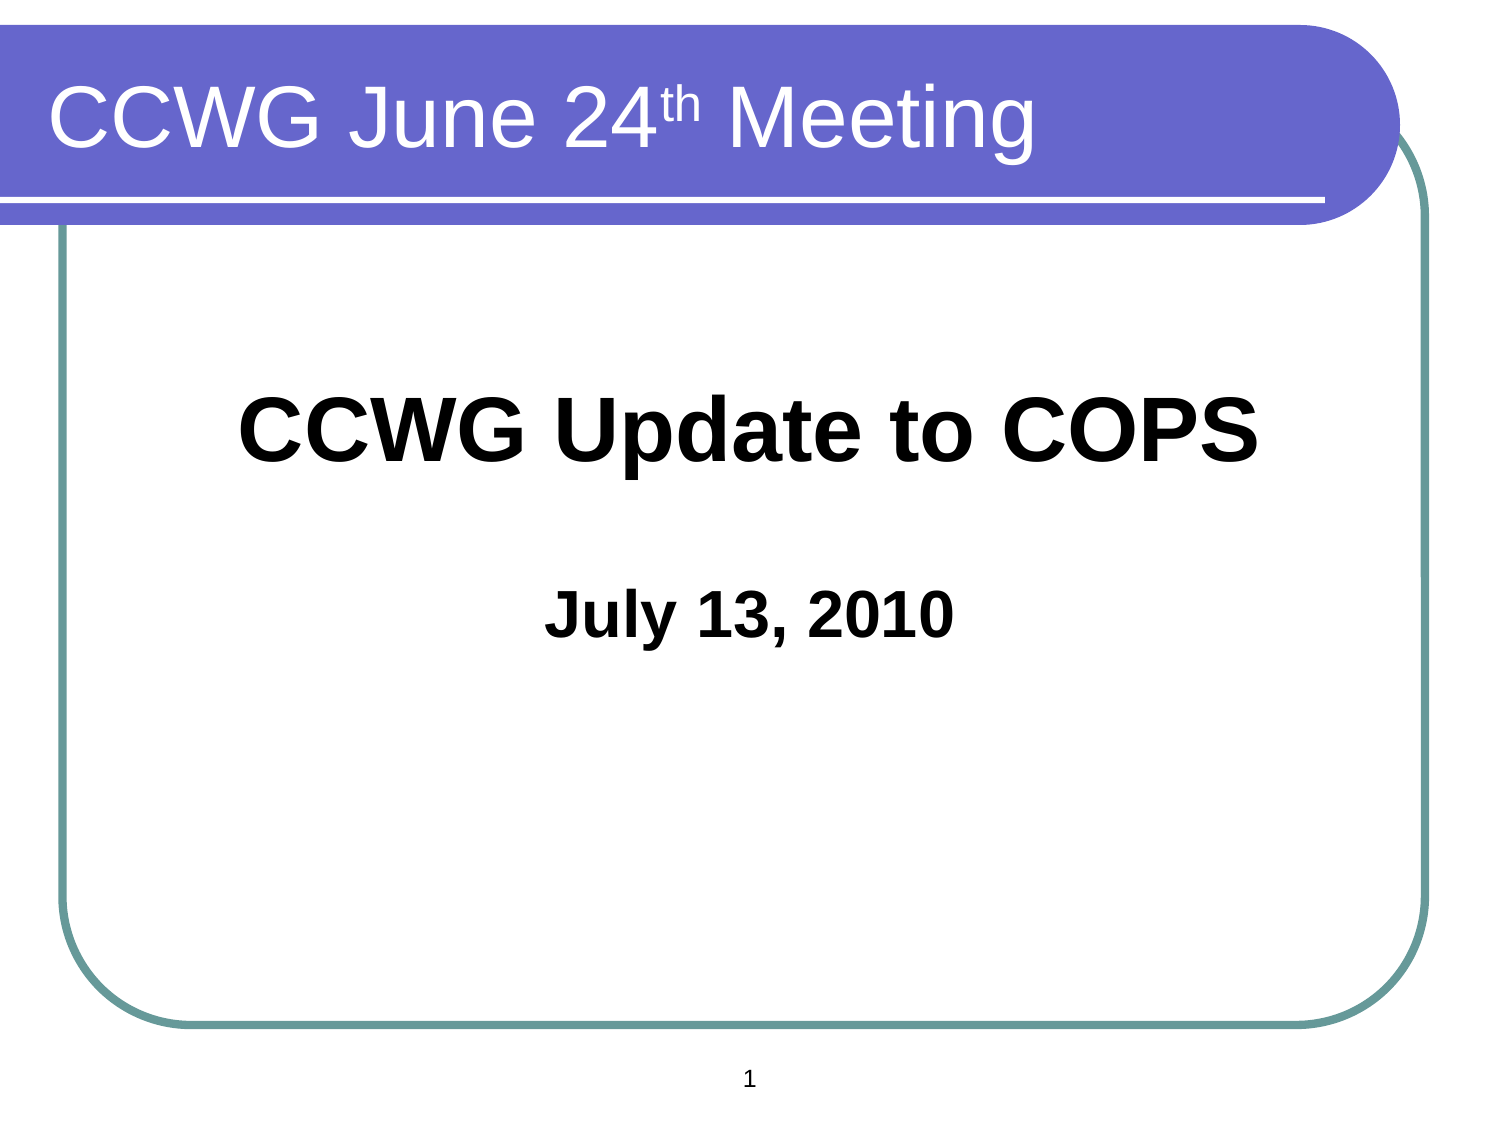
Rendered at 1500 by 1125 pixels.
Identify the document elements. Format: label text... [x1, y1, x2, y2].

footer 1 [512, 1024, 988, 1101]
title CCWG June 24th Meeting [31, 37, 1348, 188]
list CCWG Update to COPS July 13, 2010 [99, 374, 1401, 988]
